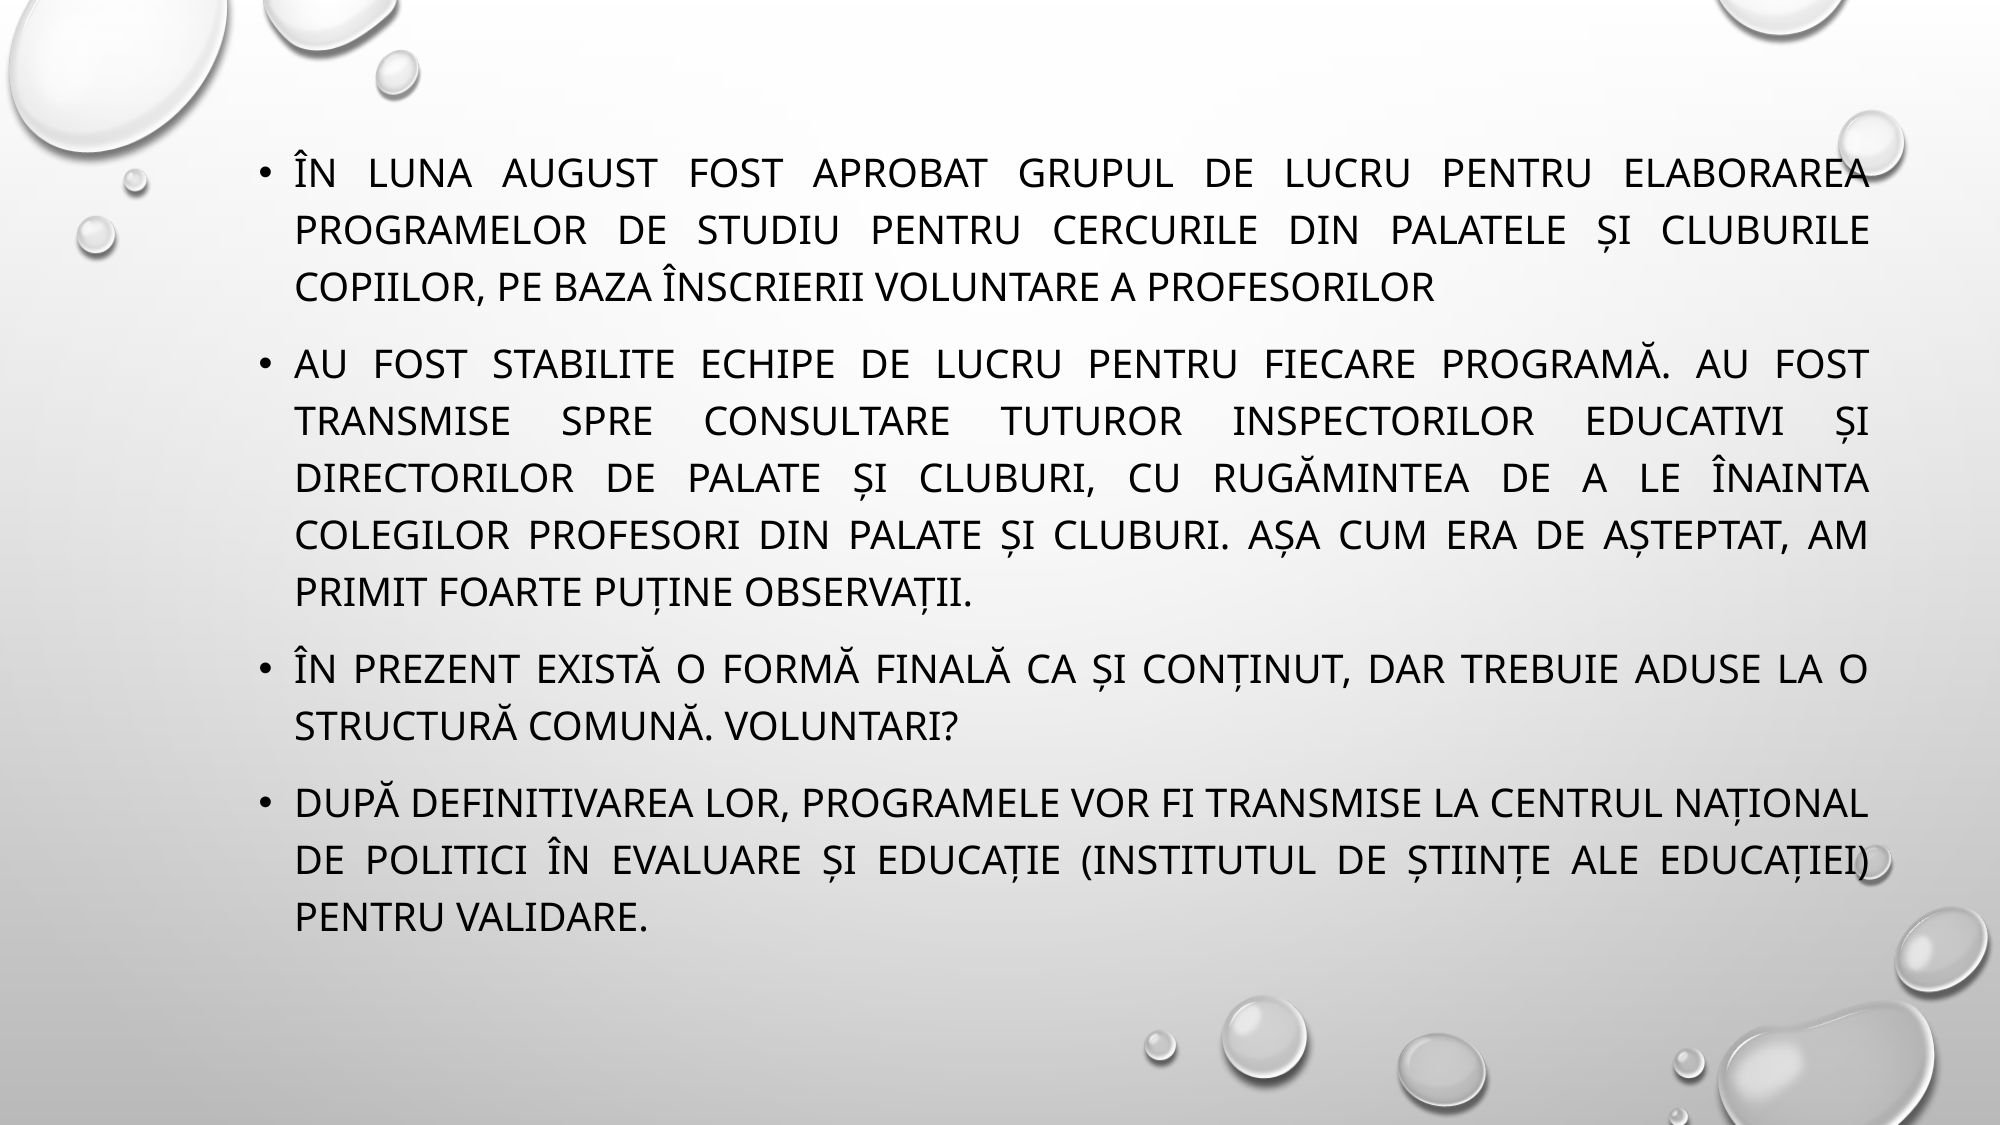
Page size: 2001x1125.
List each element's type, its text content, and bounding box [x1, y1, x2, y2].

picture [0, 0, 2000, 1125]
list În luna august fost aprobat grupul de lucru pentru elaborarea Programelor de studiu pentru cercurile din palatele și cluburile copiilor, pe baza înscrierii voluntare a profesorilor Au fost stabilite echipe de lucru pentru fiecare programă. Au fost transmise spre consultare TUTUROR INSPECTORILOR EDUCATIVI ȘI DIRECTORILOR DE PALATE ȘI CLUBURI, cu rugămintea de a le înainta colegilor profesori din palate și cluburi. Așa cum era de așteptat, am primit foarte puține observații. În prezent EXISTĂ O FORMĂ FINALĂ CA ȘI CONȚINUT, DAR TREBUIE ADUSE LA O STRUCTURĂ COMUNĂ. Voluntari? După definitivarea lor, programele vor fi transmise la Centrul Național de Politici în Evaluare și Educație (Institutul de Științe ale Educației) pentru validare. [243, 131, 1887, 950]
